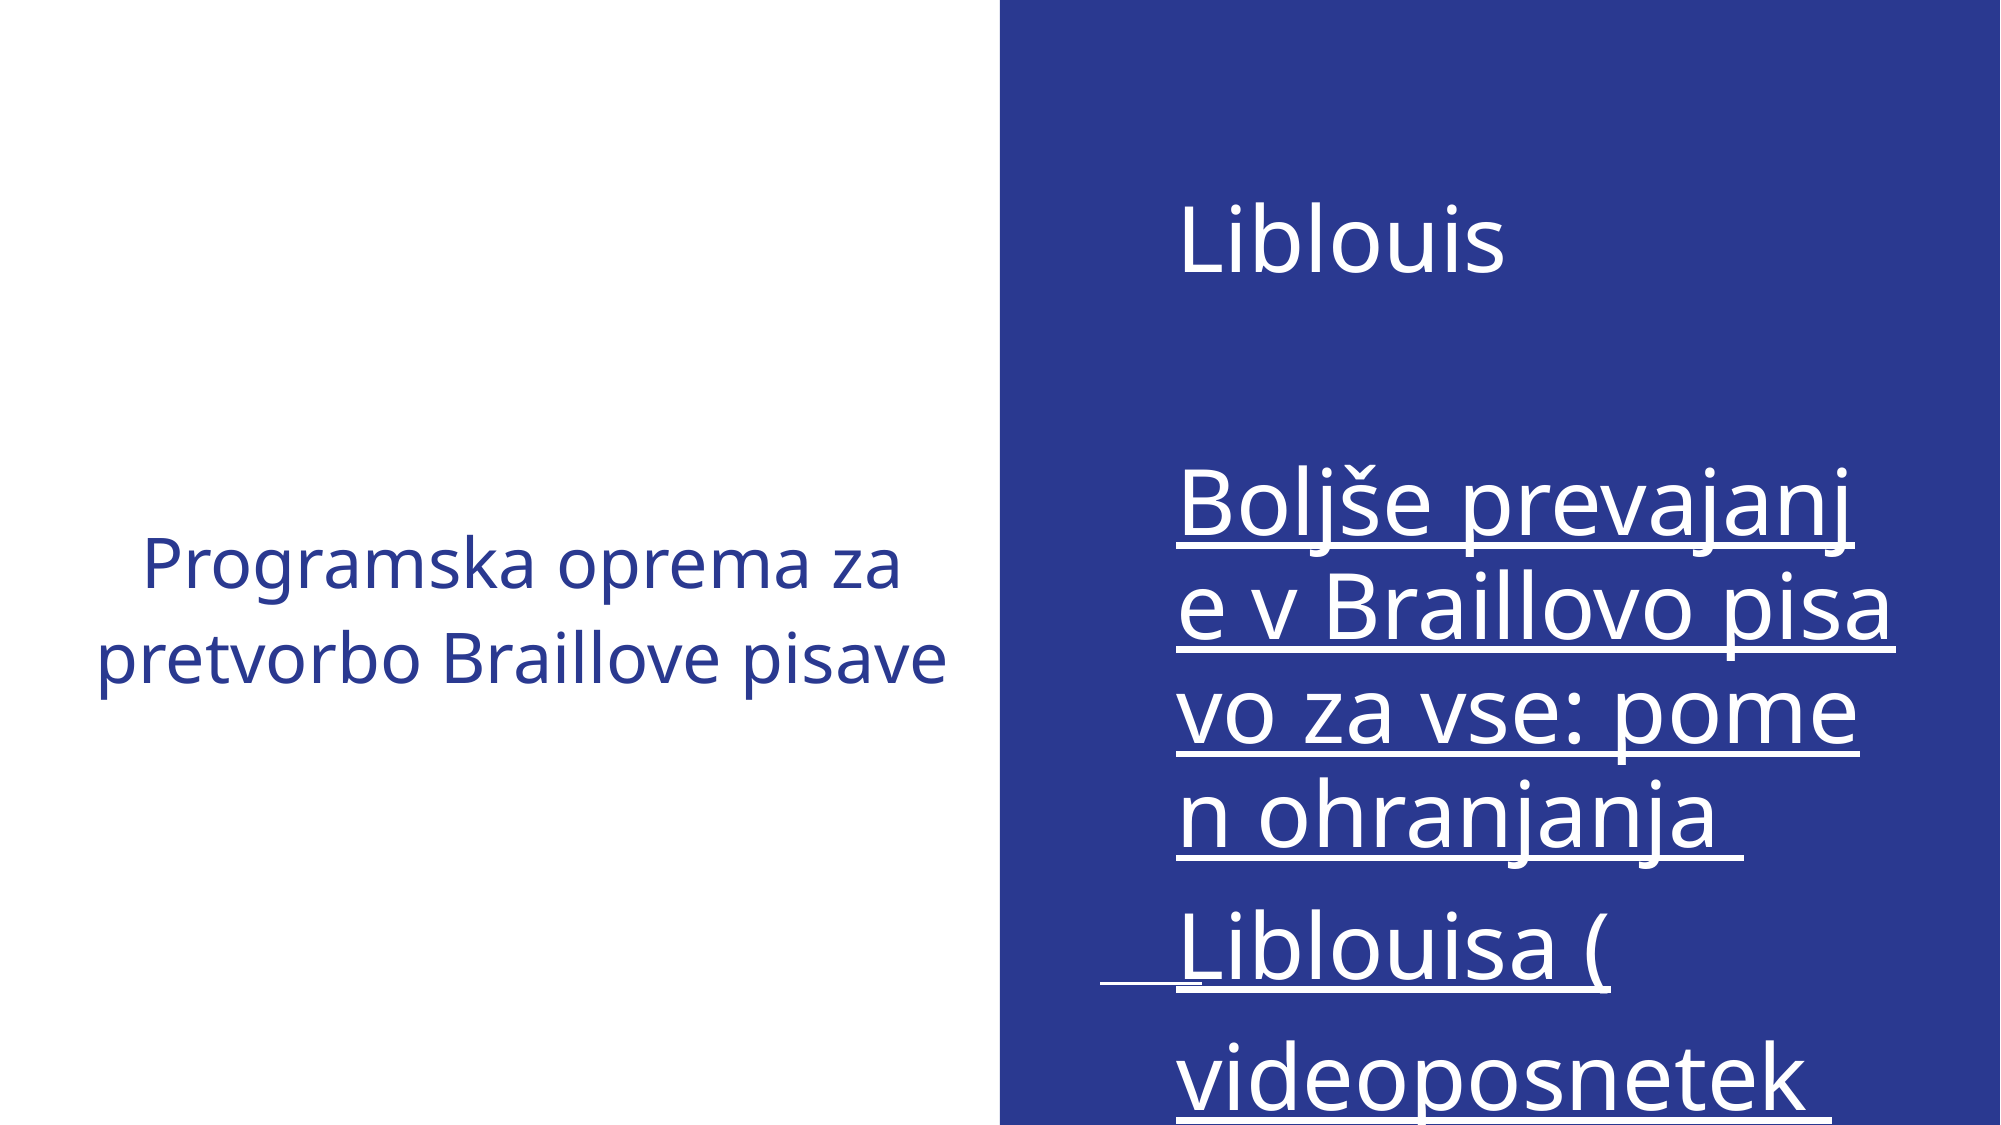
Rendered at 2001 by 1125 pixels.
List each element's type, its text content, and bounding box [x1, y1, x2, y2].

list Liblouis Boljše prevajanje v Braillovo pisavo za vse: pomen ohranjanja Liblouisa (videoposnetek YouTube) [1080, 158, 1920, 967]
title Programska oprema za pretvorbo Braillove pisave [80, 413, 966, 712]
